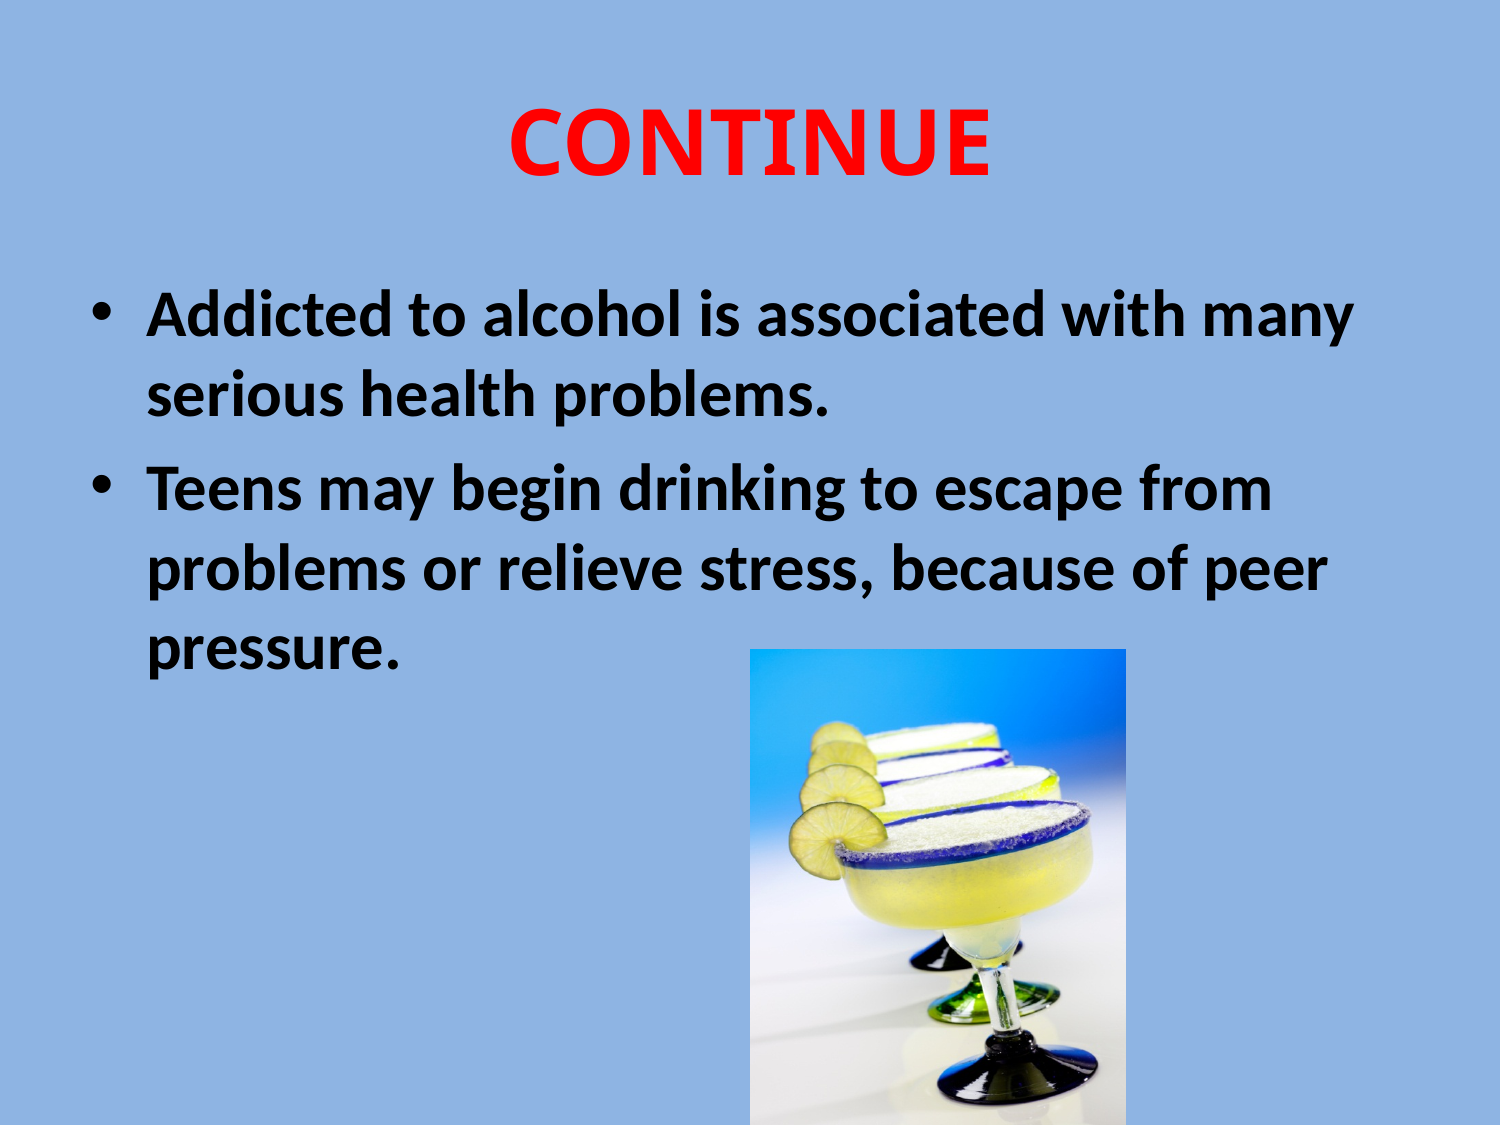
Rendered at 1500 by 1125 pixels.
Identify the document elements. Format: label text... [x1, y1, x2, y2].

picture [749, 649, 1126, 1125]
list Addicted to alcohol is associated with many serious health problems. Teens may begin drinking to escape from problems or relieve stress, because of peer pressure. [75, 262, 1425, 1005]
title CONTINUE [75, 45, 1425, 233]
